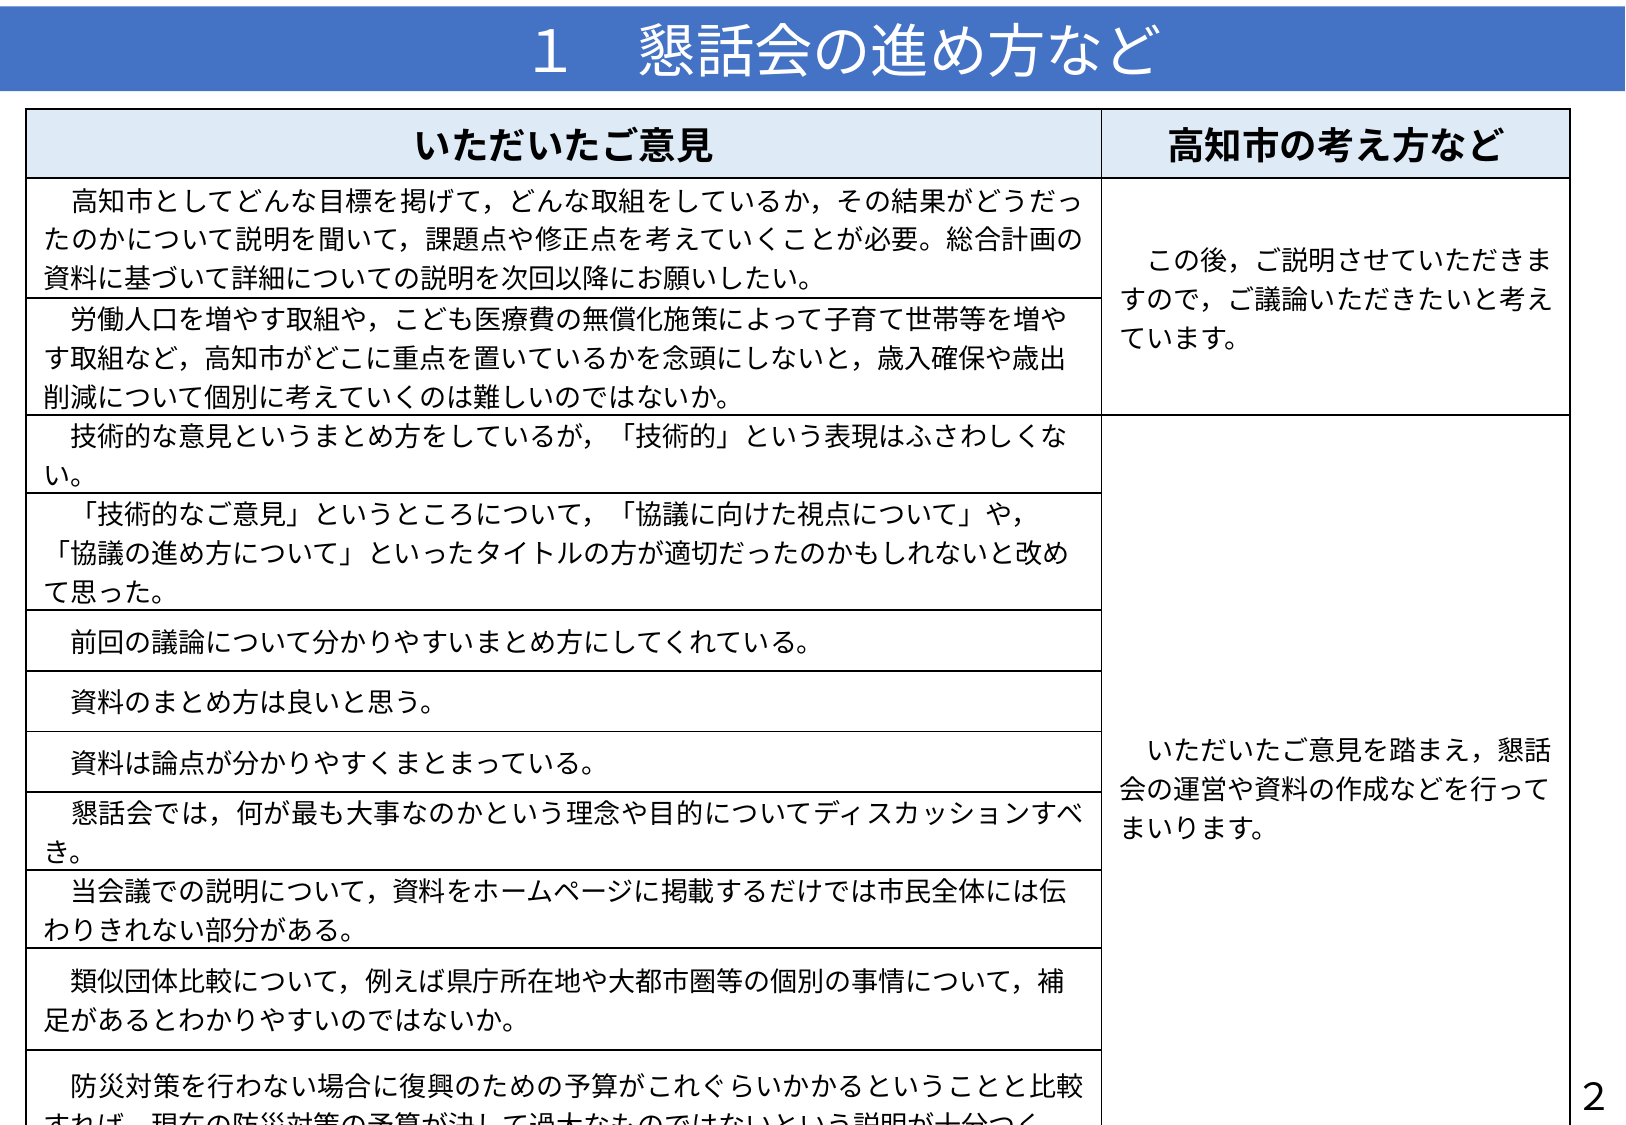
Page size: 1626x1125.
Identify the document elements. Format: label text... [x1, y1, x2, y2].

table_cell 前回の議論について分かりやすいまとめ方にしてくれている。 [27, 611, 1101, 670]
table_header 高知市の考え方など [1102, 110, 1569, 177]
slide_number ２ [1571, 1065, 1625, 1125]
table_cell 技術的な意見というまとめ方をしているが，「技術的」という表現はふさわしくない。 [27, 416, 1101, 492]
table_cell 高知市としてどんな目標を掲げて，どんな取組をしているか，その結果がどうだったのかについて説明を聞いて，課題点や修正点を考えていくことが必要。総合計画の資料に基づいて詳細についての説明を次回以降にお願いしたい。 [27, 179, 1101, 297]
table_cell 類似団体比較について，例えば県庁所在地や大都市圏等の個別の事情について，補足があるとわかりやすいのではないか。 [27, 949, 1101, 1049]
table_header いただいたご意見 [27, 110, 1101, 177]
table_cell 「技術的なご意見」というところについて，「協議に向けた視点について」や，「協議の進め方について」といったタイトルの方が適切だったのかもしれないと改めて思った。 [27, 494, 1101, 609]
text_box １ 懇話会の進め方など [0, 6, 1625, 92]
table_cell 懇話会では，何が最も大事なのかという理念や目的についてディスカッションすべき。 [27, 793, 1101, 869]
table_cell いただいたご意見を踏まえ，懇話会の運営や資料の作成などを行ってまいります。 [1102, 416, 1569, 1125]
table_cell 資料のまとめ方は良いと思う。 [27, 672, 1101, 731]
table_cell 当会議での説明について，資料をホームページに掲載するだけでは市民全体には伝わりきれない部分がある。 [27, 871, 1101, 947]
table_cell 防災対策を行わない場合に復興のための予算がこれぐらいかかるということと比較すれば，現在の防災対策の予算が決して過大なものではないという説明が十分つく。 [27, 1051, 1101, 1125]
table_cell 資料は論点が分かりやすくまとまっている。 [27, 732, 1101, 791]
table_cell 労働人口を増やす取組や，こども医療費の無償化施策によって子育て世帯等を増やす取組など，高知市がどこに重点を置いているかを念頭にしないと，歳入確保や歳出削減について個別に考えていくのは難しいのではないか。 [27, 299, 1101, 414]
table_cell この後，ご説明させていただきますので，ご議論いただきたいと考えています。 [1102, 179, 1569, 414]
